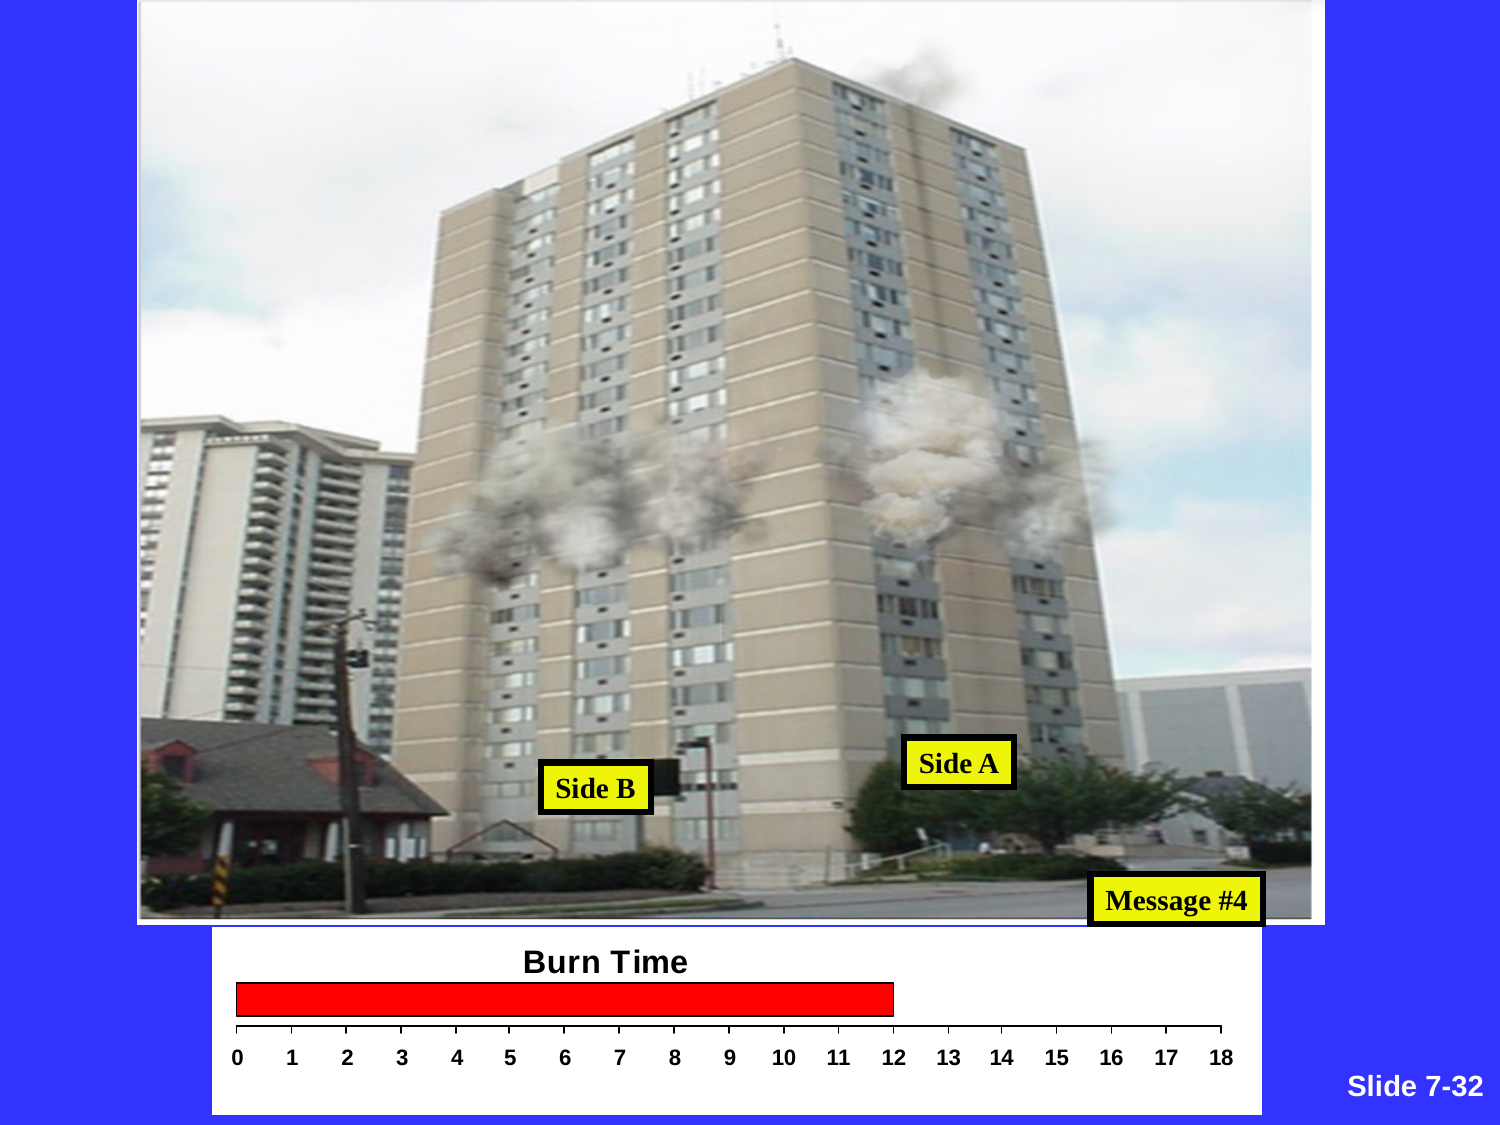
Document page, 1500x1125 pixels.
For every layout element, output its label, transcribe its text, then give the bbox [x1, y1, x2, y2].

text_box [212, 926, 1263, 1116]
picture [137, 0, 1326, 926]
slide_number Slide 7-174 [1148, 1059, 1500, 1125]
